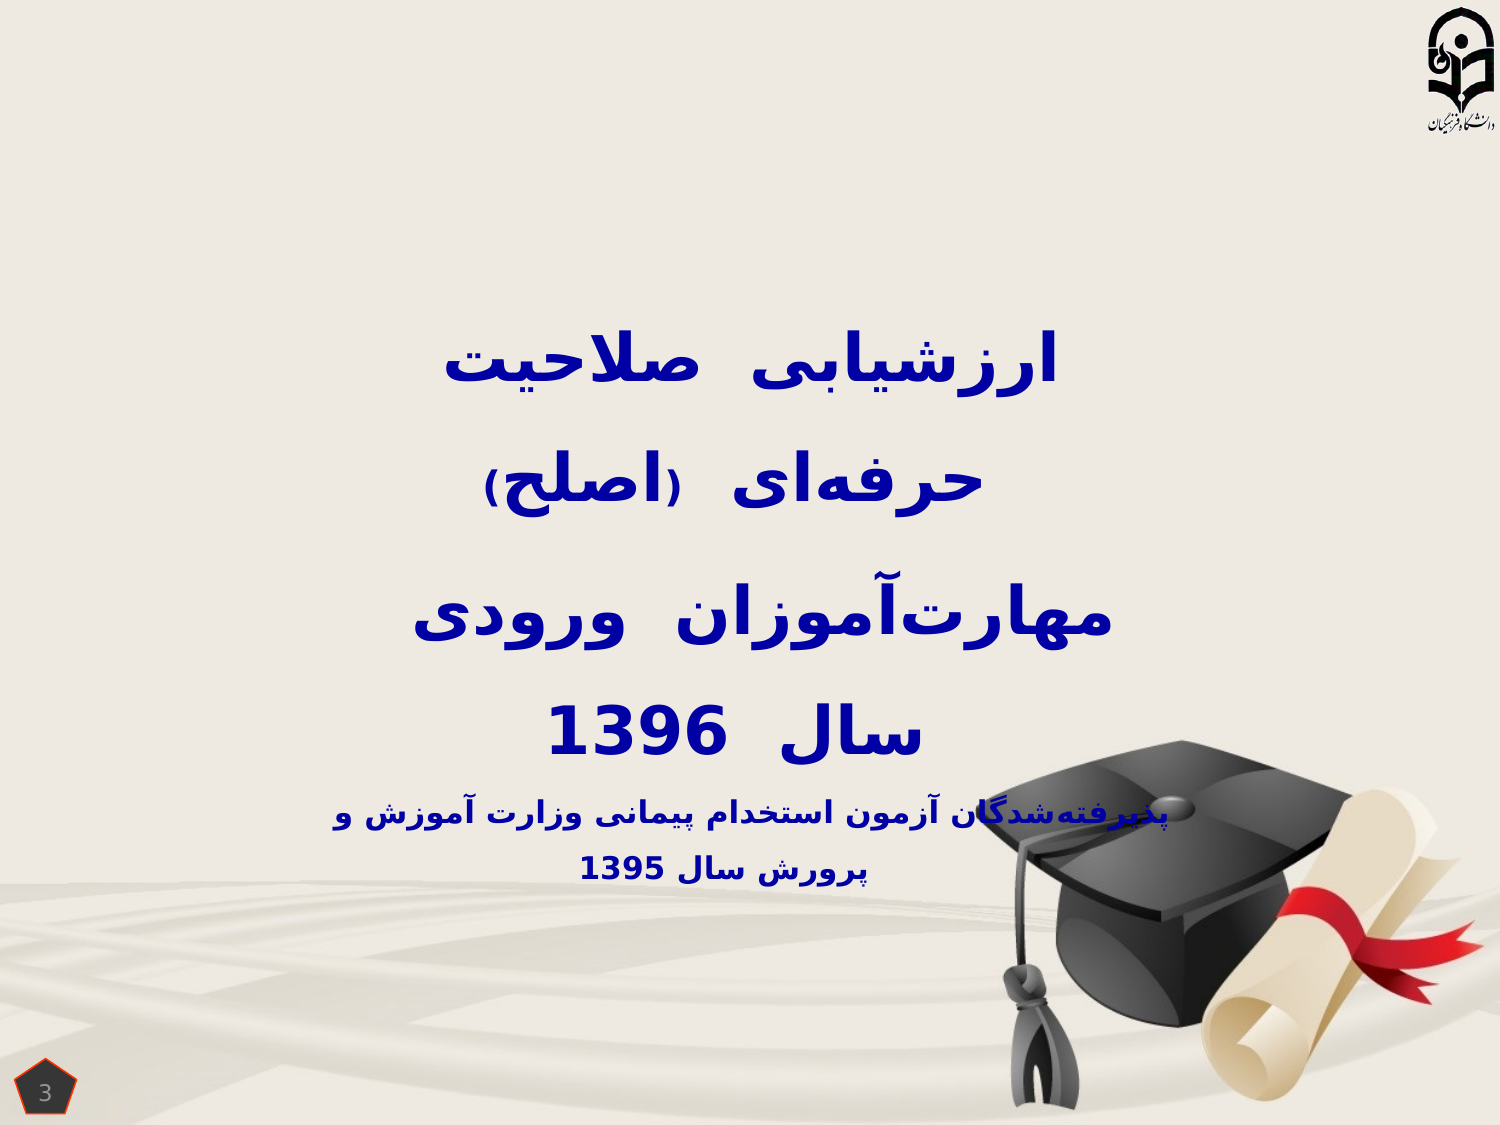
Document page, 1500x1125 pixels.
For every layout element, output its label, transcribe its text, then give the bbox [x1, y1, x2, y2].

picture [0, 0, 1500, 1125]
text_box ارزشیابی صلاحیت حرفه‌ای (اصلح) مهارت‌آموزان ورودی سال 1396 پذیرفته‌شدگان آزمون استخدام پیمانی وزارت آموزش و پرورش سال 1395 [289, 267, 1215, 646]
